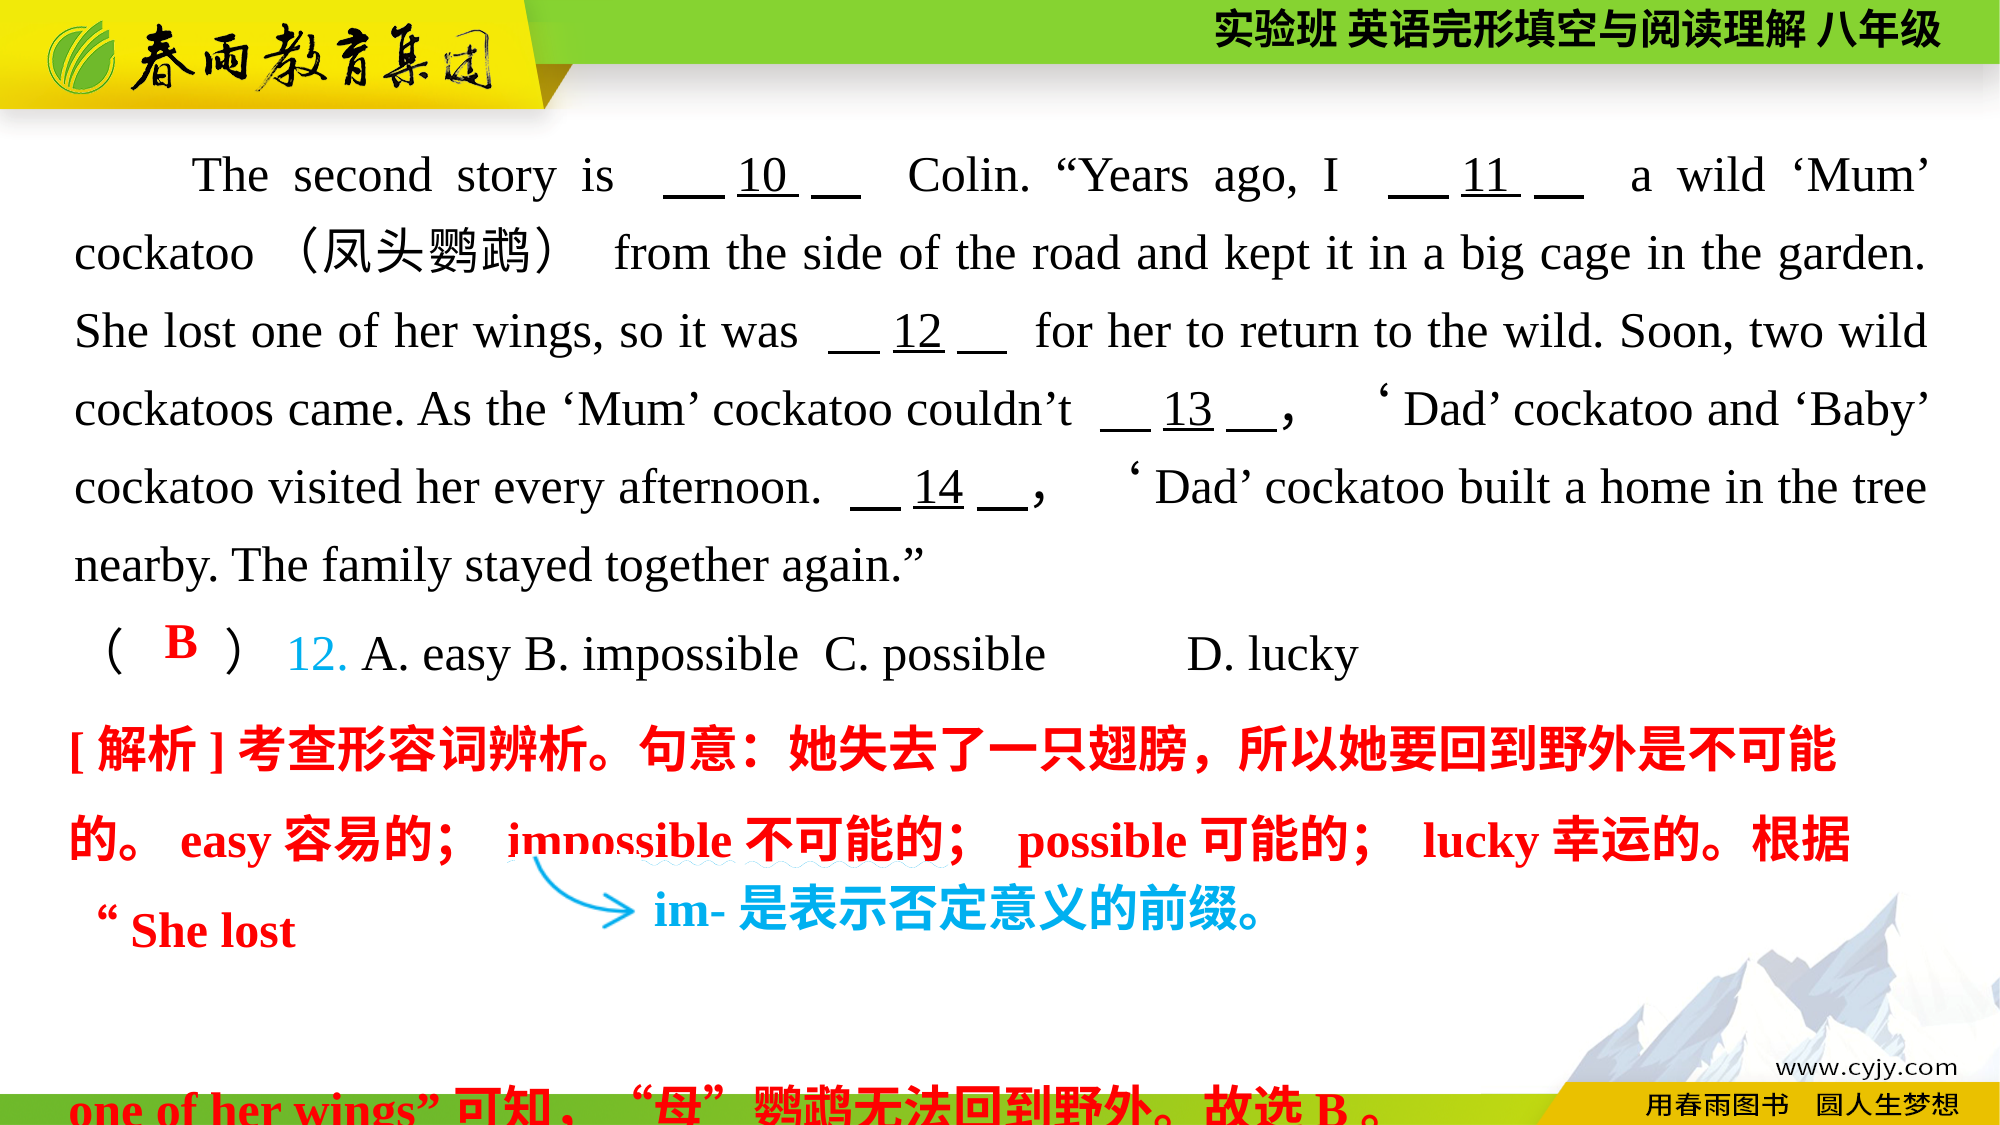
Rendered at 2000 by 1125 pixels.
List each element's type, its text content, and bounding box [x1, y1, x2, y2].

list The second story is 10 Colin. “Years ago, I 11 a wild ‘Mum’ cockatoo（凤头鹦鹉） from the side of the road and kept it in a big cage in the garden. She lost one of her wings, so it was 12 for her to return to the wild. Soon, two wild cockatoos came. As the ‘Mum’ cockatoo couldn’t 13 ， ‘Dad’ cockatoo and ‘Baby’ cockatoo visited her every afternoon. 14 ， ‘Dad’ cockatoo built a home in the tree nearby. The family stayed together again.” [59, 115, 1944, 582]
text_box [解析]考查形容词辨析。句意：她失去了一只翅膀，所以她要回到野外是不可能的。easy容易的； impossible不可能的； possible可能的； lucky幸运的。根据“She lost one of her wings”可知，“母”鹦鹉无法回到野外。故选B。 [53, 679, 1952, 1125]
text_box im-是表示否定意义的前缀。 [644, 869, 1679, 944]
text_box B [149, 600, 213, 676]
picture [515, 853, 642, 940]
text_box （ ）12. A. easy B. impossible C. possible D. lucky [59, 582, 1944, 679]
picture [0, 0, 2000, 1125]
